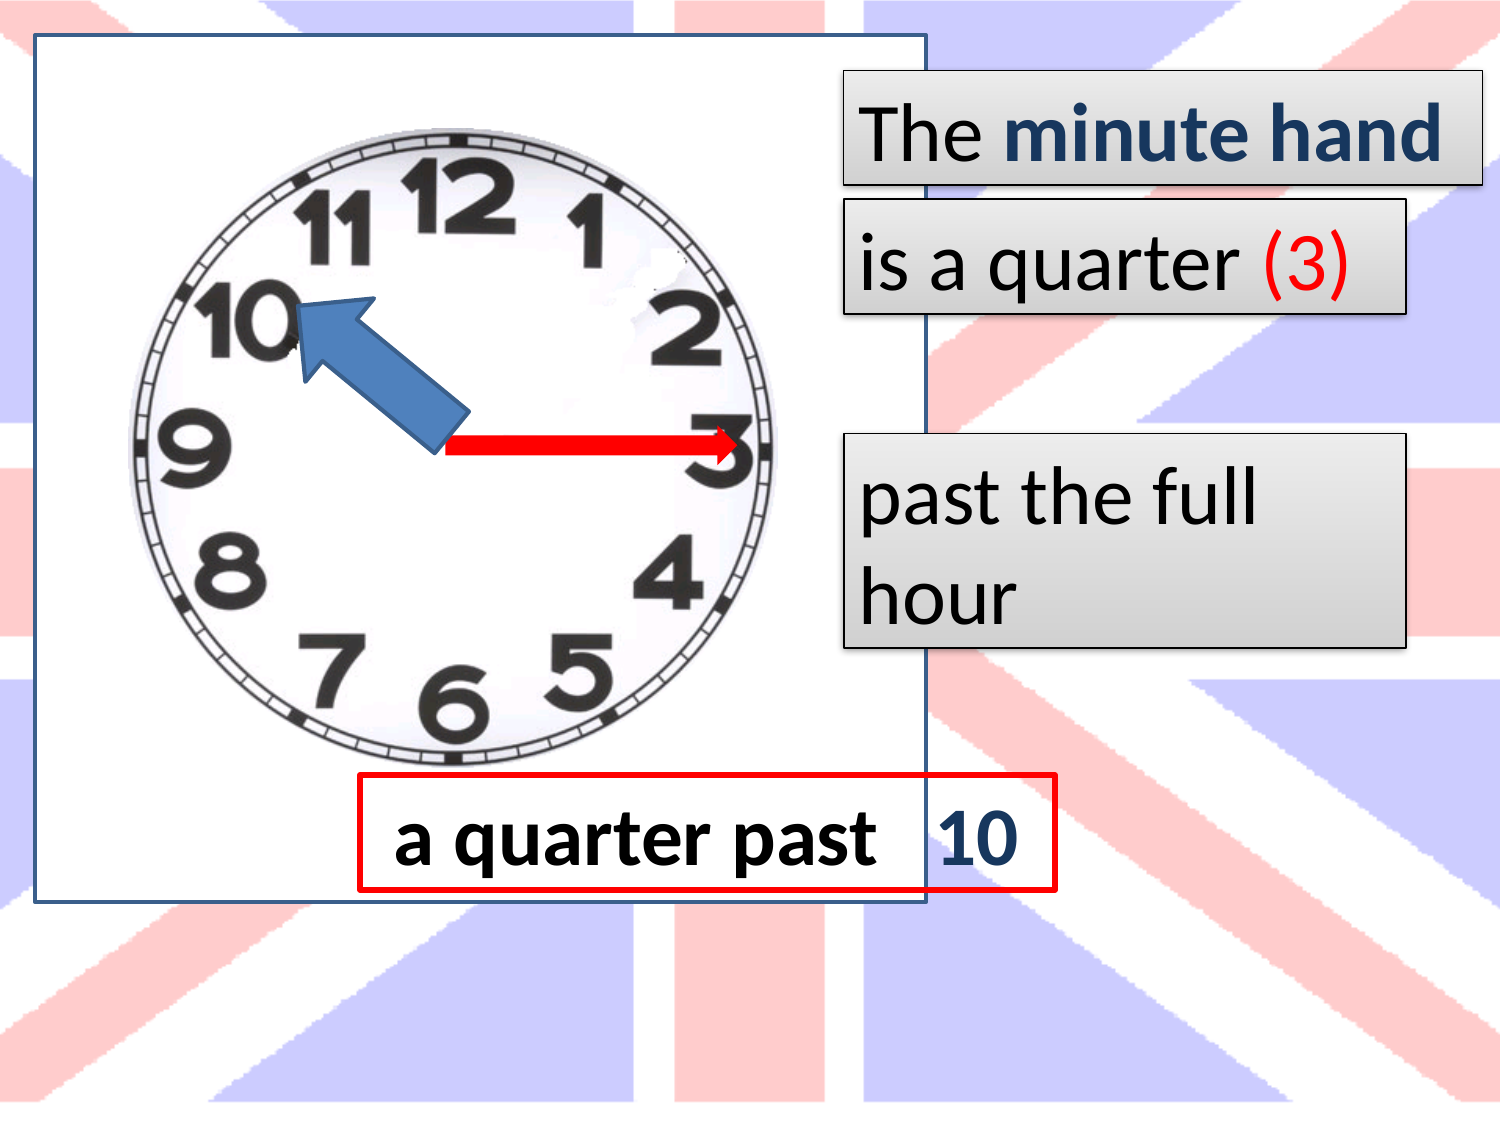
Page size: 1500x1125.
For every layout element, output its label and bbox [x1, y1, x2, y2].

text_box [146, 146, 757, 745]
picture [0, 0, 1500, 1125]
